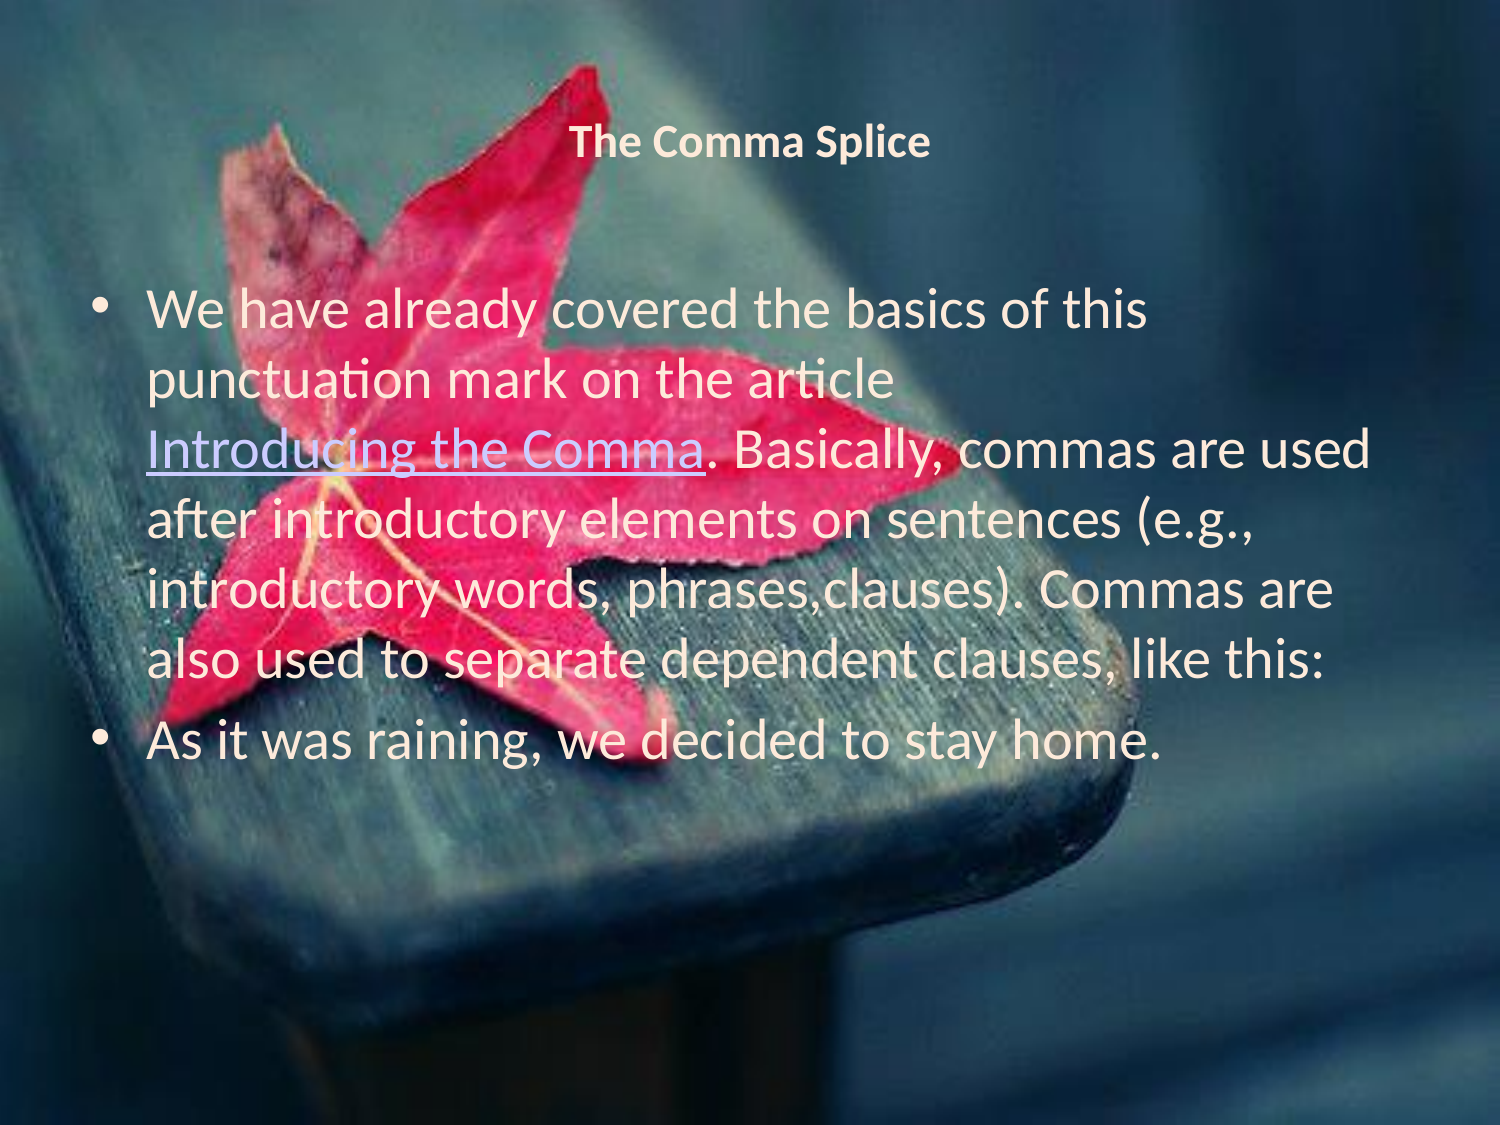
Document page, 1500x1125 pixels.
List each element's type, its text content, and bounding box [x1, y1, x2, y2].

list We have already covered the basics of this punctuation mark on the article Introducing the Comma. Basically, commas are used after introductory elements on sentences (e.g., introductory words, phrases,clauses). Commas are also used to separate dependent clauses, like this: As it was raining, we decided to stay home. [75, 262, 1425, 1005]
picture [0, 0, 1500, 1125]
title The Comma Splice [75, 45, 1425, 233]
